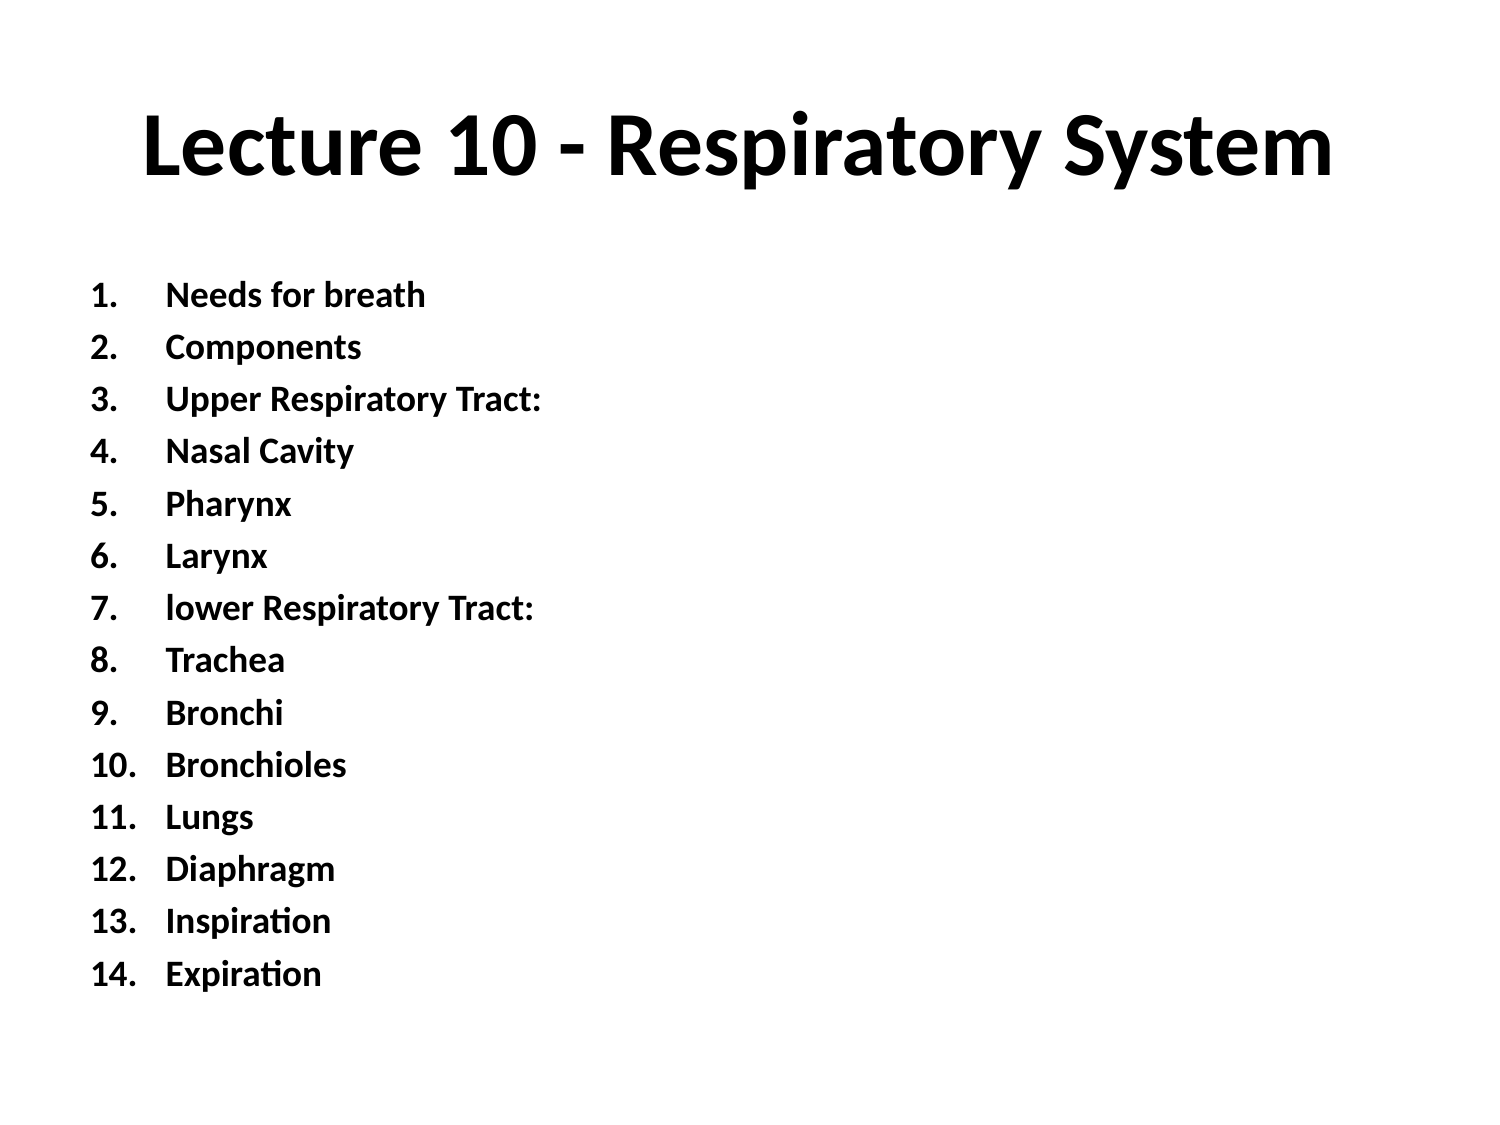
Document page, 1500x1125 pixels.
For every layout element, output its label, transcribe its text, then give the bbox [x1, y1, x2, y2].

title Lecture 10 - Respiratory System [75, 45, 1425, 233]
list Needs for breath Components Upper Respiratory Tract: Nasal Cavity Pharynx Larynx lower Respiratory Tract: Trachea Bronchi Bronchioles Lungs Diaphragm Inspiration Expiration [75, 262, 1425, 1005]
